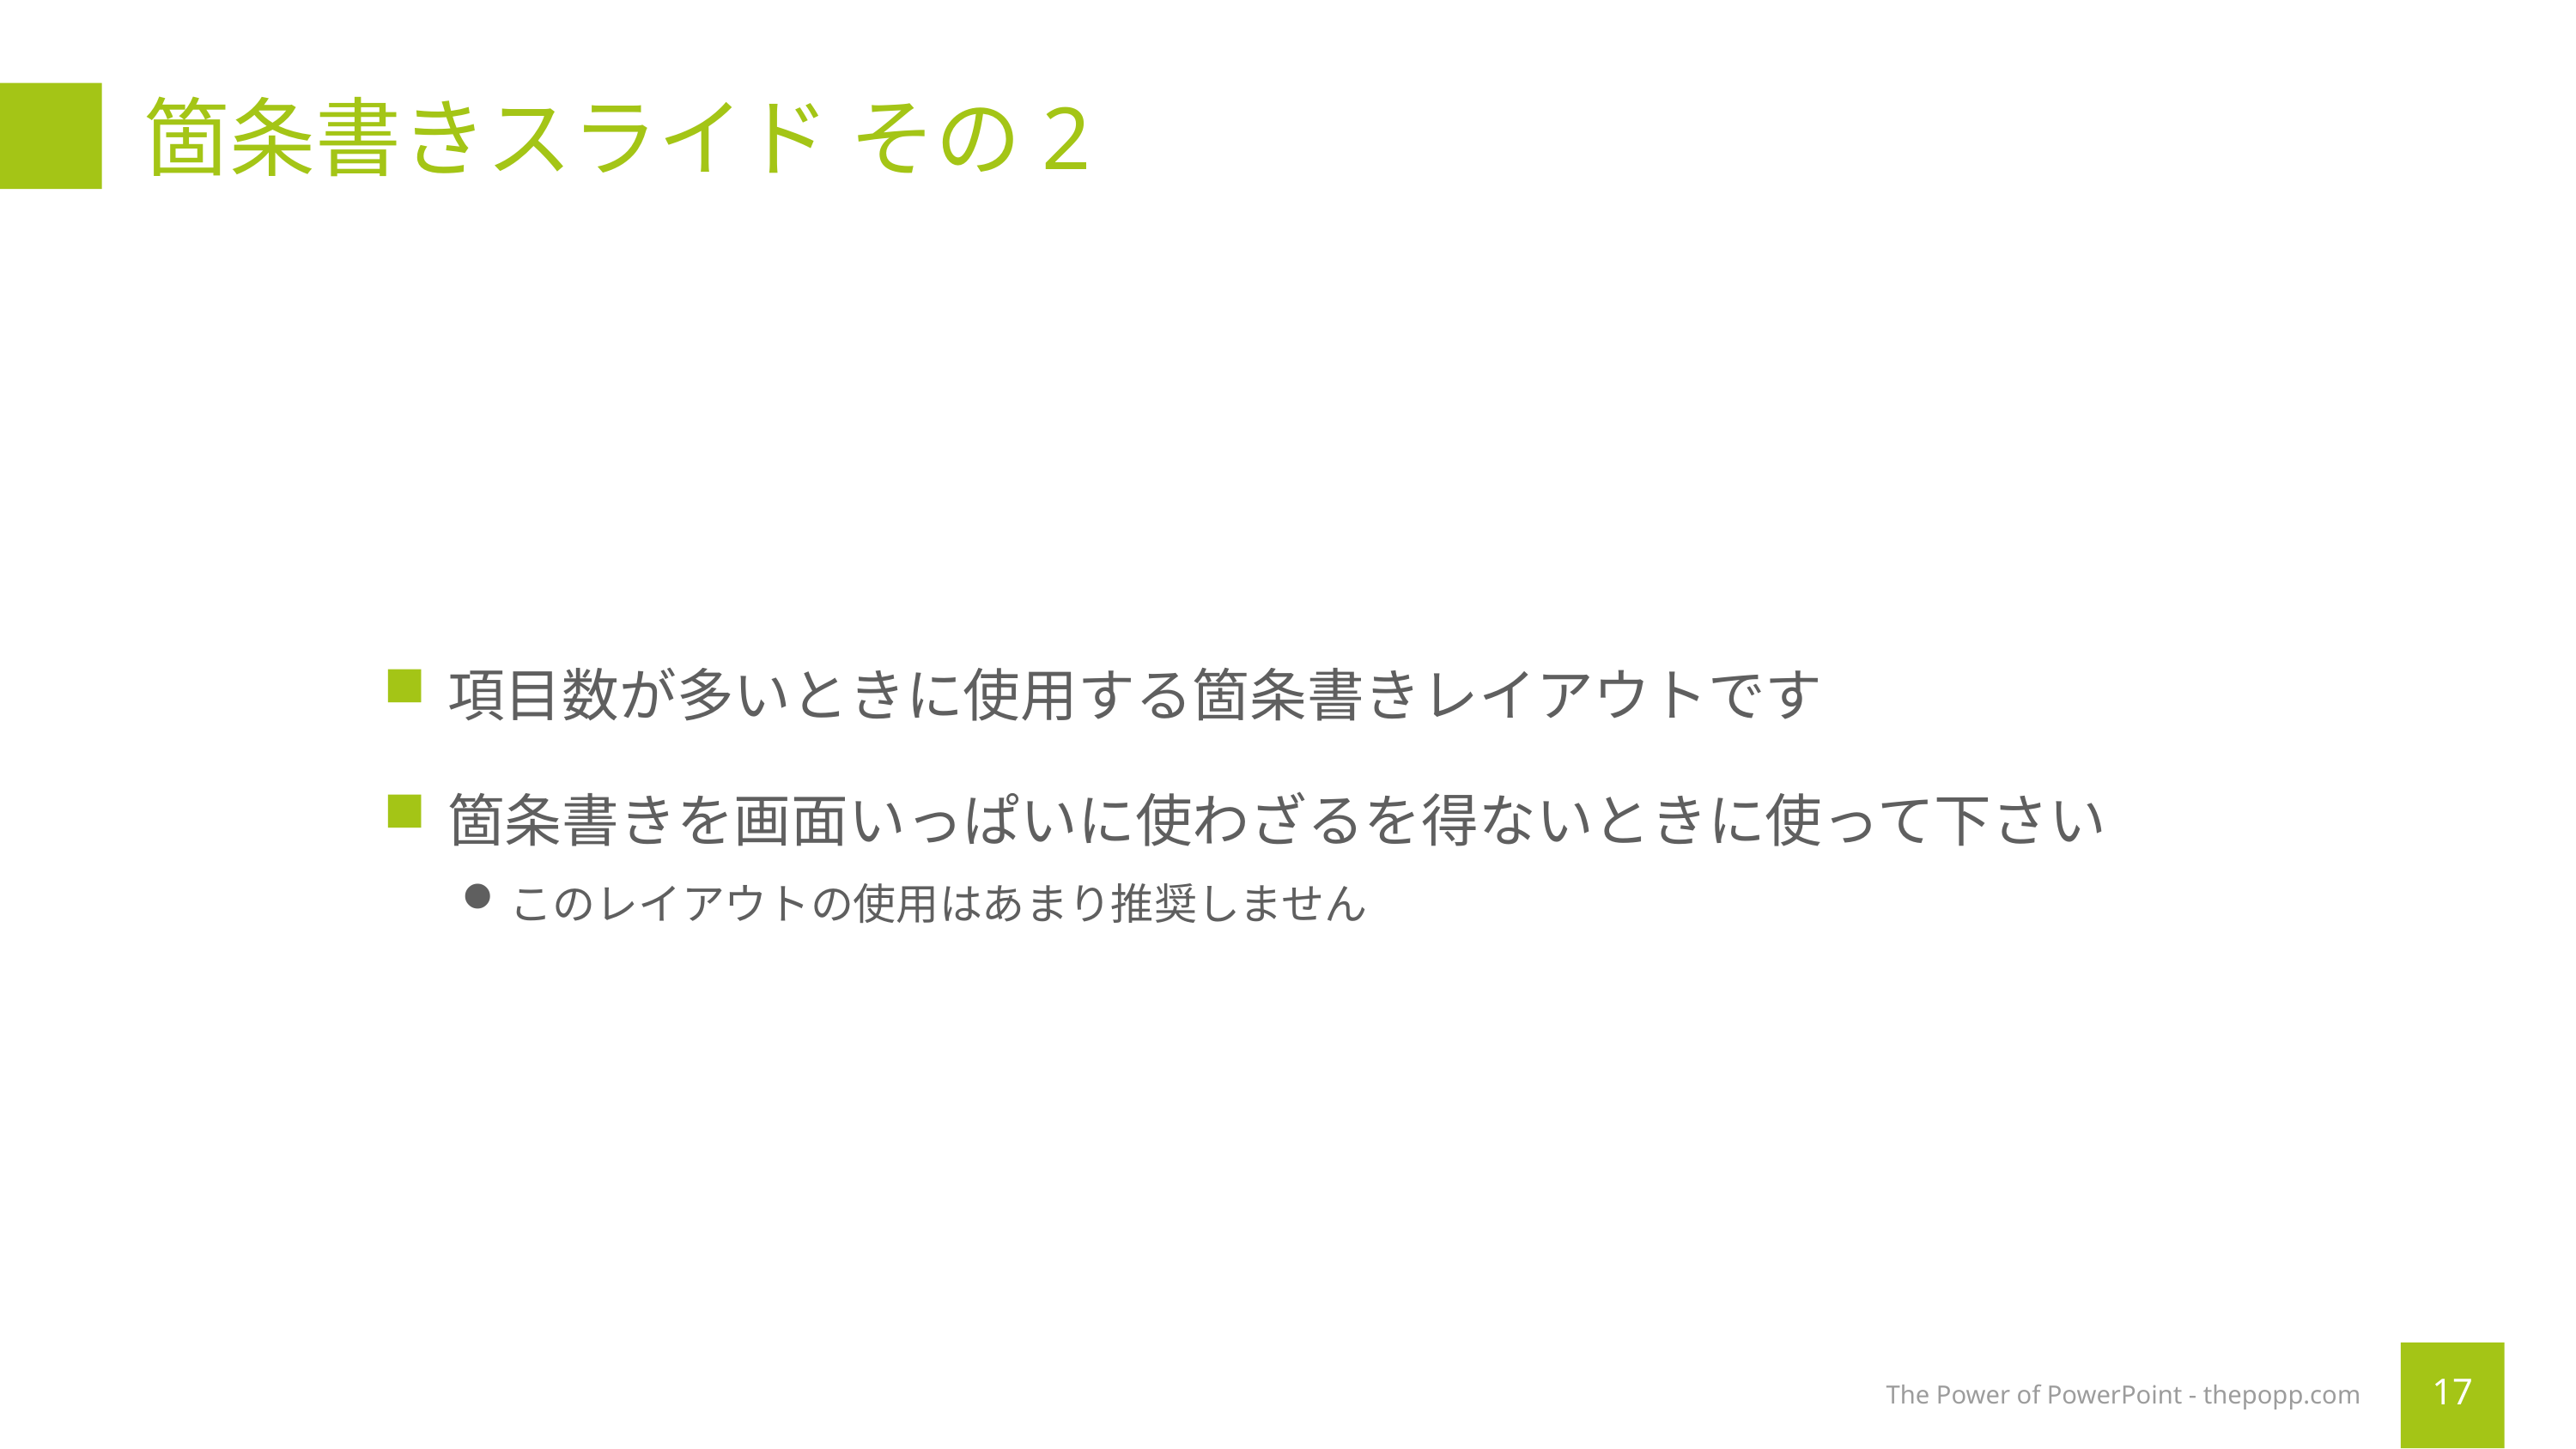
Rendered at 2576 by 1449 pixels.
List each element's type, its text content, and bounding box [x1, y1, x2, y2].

title 箇条書きスライド その2 [131, 66, 2482, 219]
slide_number 17 [2400, 1355, 2505, 1433]
list 項目数が多いときに使用する箇条書きレイアウトです 箇条書きを画面いっぱいに使わざるを得ないときに使って下さい このレイアウトの使用はあまり推奨しません [370, 218, 2206, 1355]
footer The Power of PowerPoint - thepopp.com [1504, 1355, 2374, 1433]
